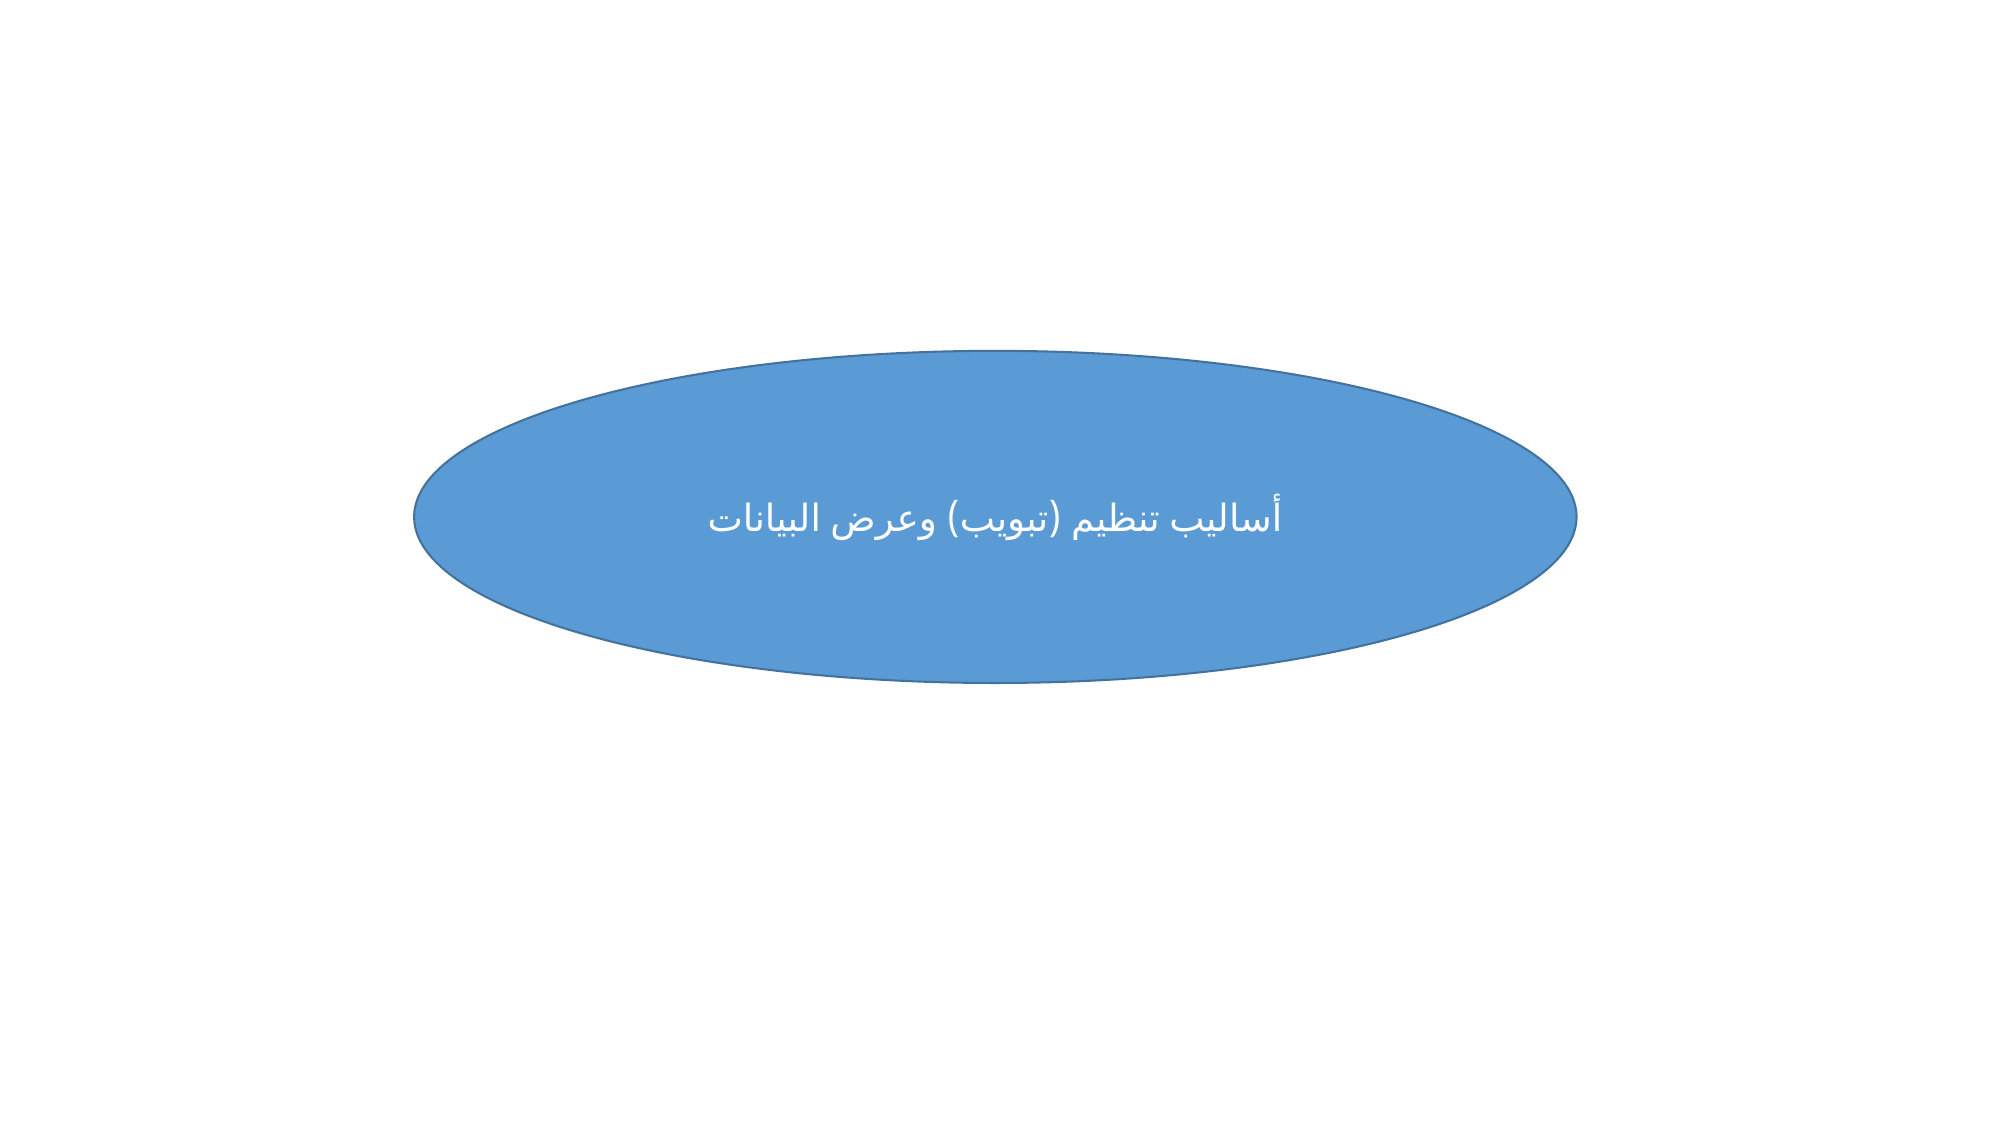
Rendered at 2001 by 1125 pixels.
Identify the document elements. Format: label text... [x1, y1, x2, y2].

text_box أساليب تنظيم (تبويب) وعرض البيانات [413, 349, 1578, 685]
